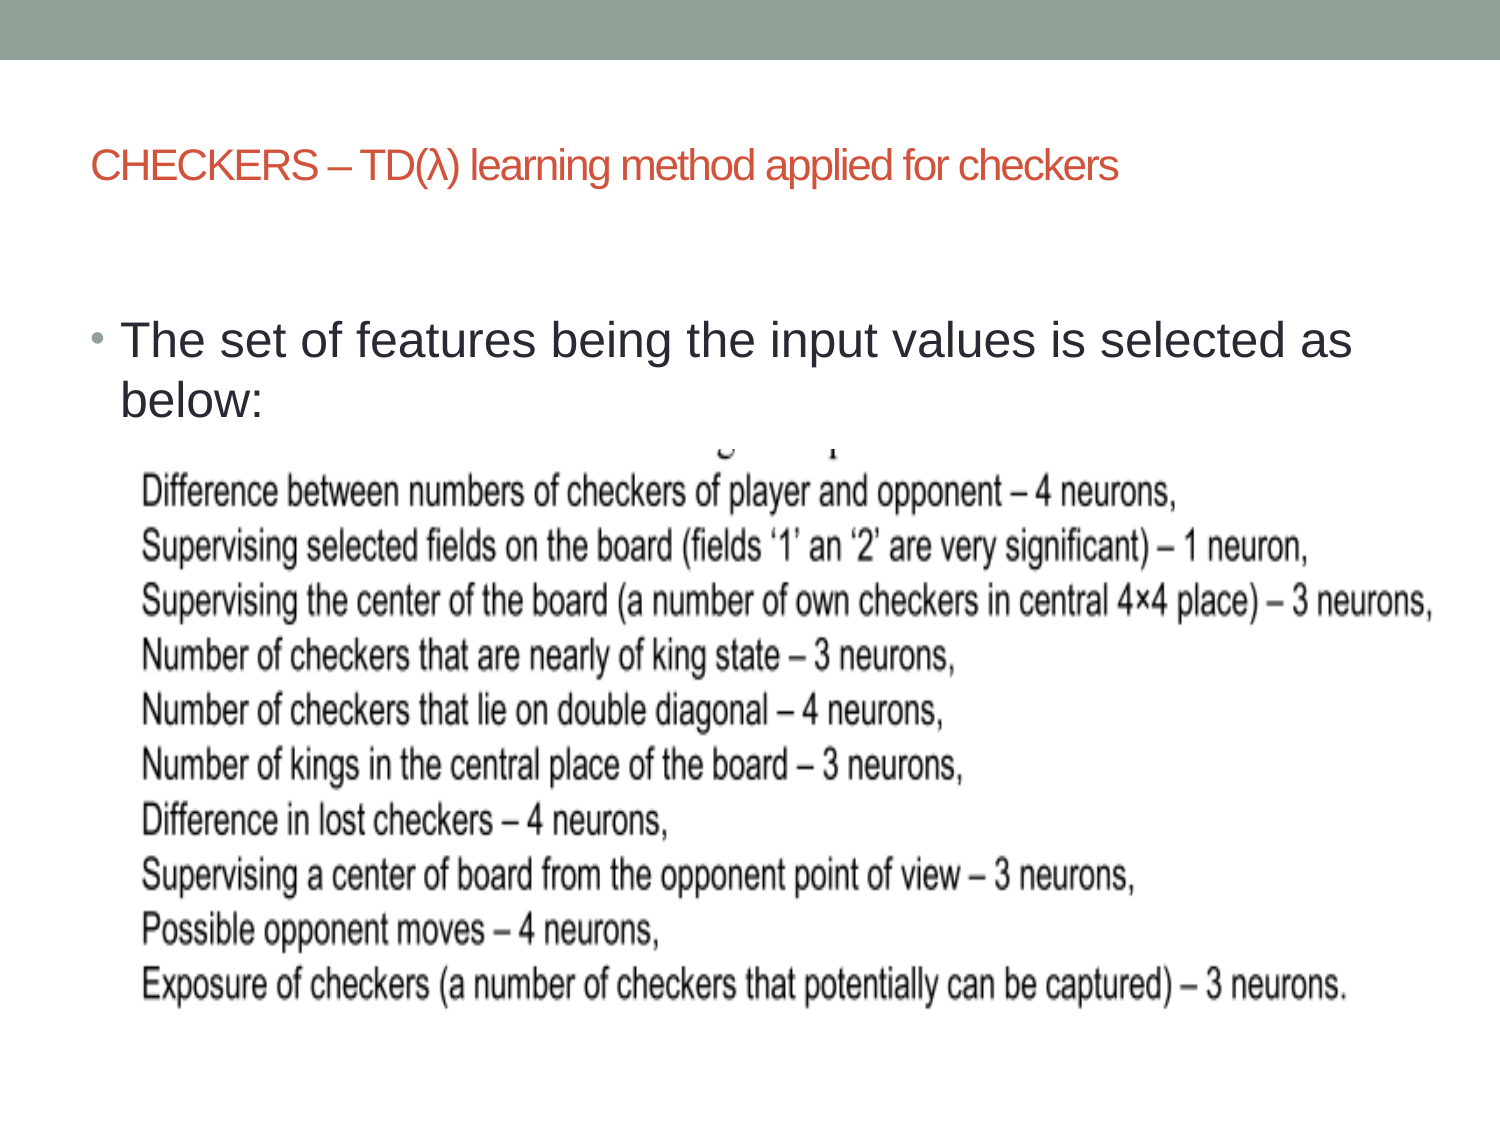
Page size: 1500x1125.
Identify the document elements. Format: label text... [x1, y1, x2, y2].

list The set of features being the input values is selected as below: [75, 299, 1425, 1063]
title CHECKERS – TD(λ) learning method applied for checkers [75, 75, 1425, 250]
picture [124, 449, 1451, 1026]
